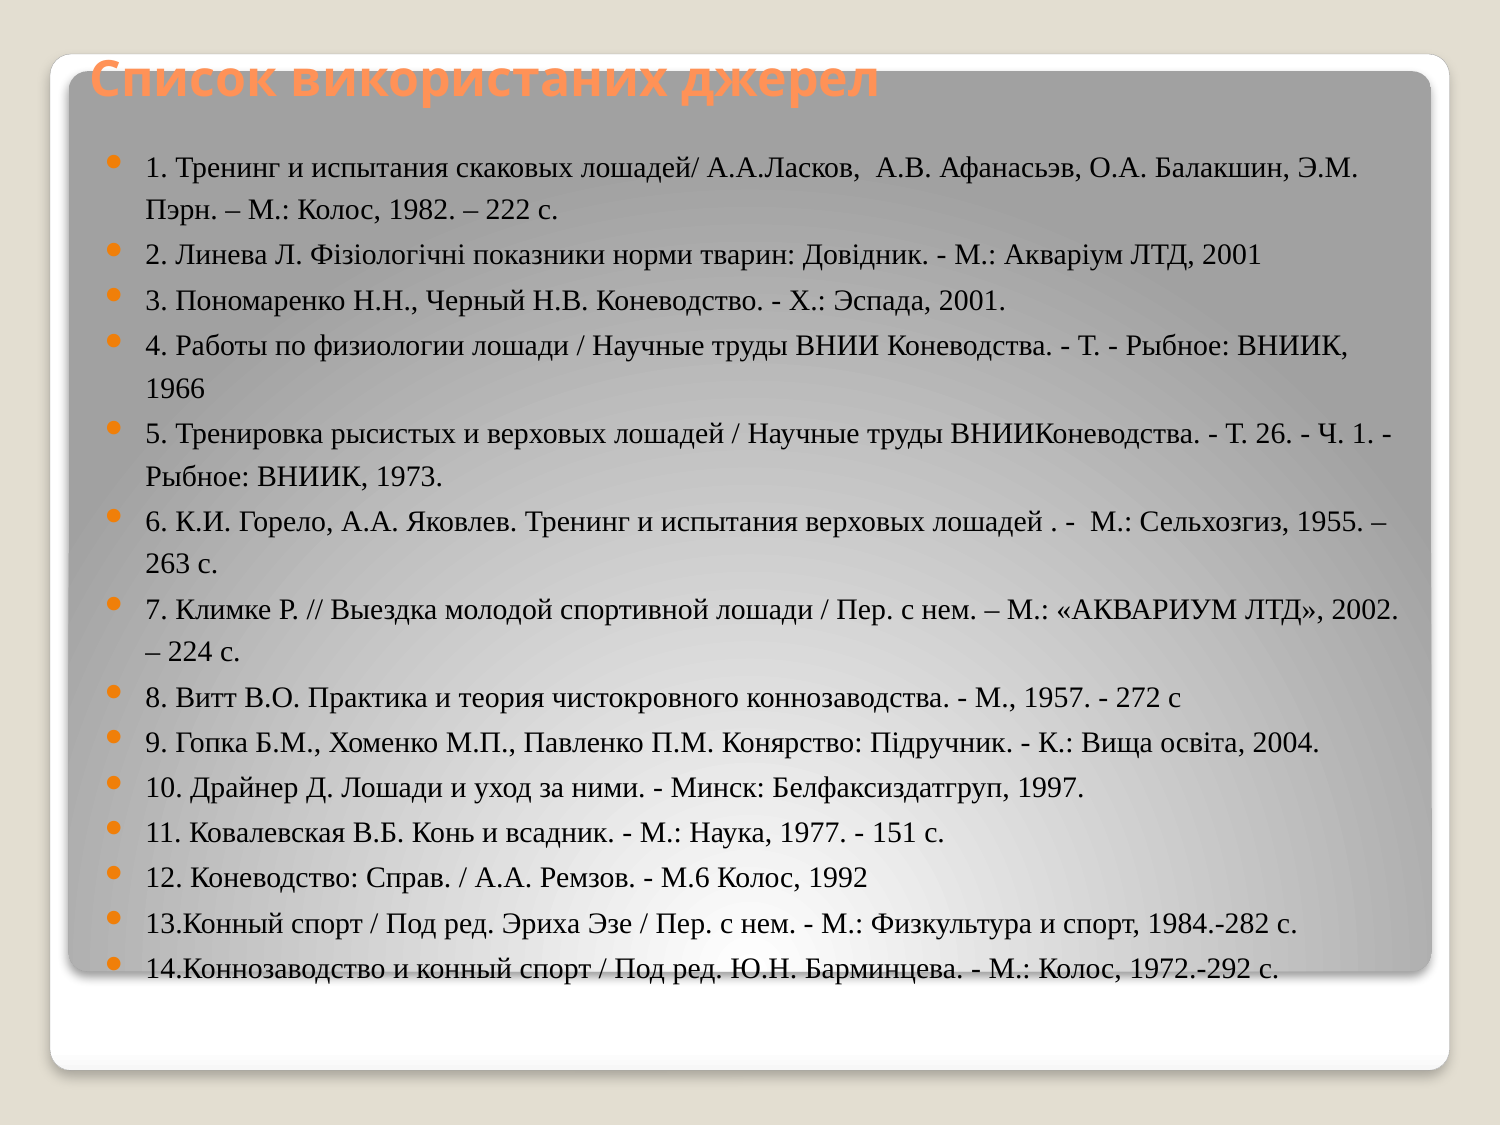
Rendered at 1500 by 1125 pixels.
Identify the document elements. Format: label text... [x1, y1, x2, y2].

title Список використаних джерел [75, 45, 1425, 114]
list 1. Тренинг и испытания скаковых лошадей/ А.А.Ласков, А.В. Афанасьэв, О.А. Балакшин, Э.М. Пэрн. – М.: Колос, 1982. – 222 с. 2. Линева Л. Фізіологічні показники норми тварин: Довідник. - М.: Акваріум ЛТД, 2001 3. Пономаренко Н.Н., Черный Н.В. Коневодство. - X.: Эспада, 2001. 4. Работы по физиологии лошади / Научные труды ВНИИ Коневодства. - Т. - Рыбное: ВНИИК, 1966 5. Тренировка рысистых и верховых лошадей / Научные труды ВНИИКоневодства. - Т. 26. - Ч. 1. - Рыбное: ВНИИК, 1973. 6. К.И. Горело, А.А. Яковлев. Тренинг и испытания верховых лошадей . - М.: Сельхозгиз, 1955. – 263 с. 7. Климке Р. // Выездка молодой спортивной лошади / Пер. с нем. – М.: «АКВАРИУМ ЛТД», 2002. – 224 с. 8. Витт В.О. Практика и теория чистокровного коннозаводства. - М., 1957. - 272 с 9. Гопка Б.М., Хоменко М.П., Павленко П.М. Конярство: Підручник. - К.: Вища освіта, 2004. 10. Драйнер Д. Лошади и уход за ними. - Минск: Белфаксиздатгруп, 1997. 11. Ковалевская В.Б. Конь и всадник. - М.: Наука, 1977. - 151 с. 12. Коневодство: Справ. / А.А. Ремзов. - М.6 Колос, 1992 13.Конный спорт / Под ред. Эриха Эзе / Пер. с нем. - М.: Физкультура и спорт, 1984.-282 с. 14.Коннозаводство и конный спорт / Под ред. Ю.Н. Барминцева. - М.: Колос, 1972.-292 с. [75, 125, 1425, 1005]
